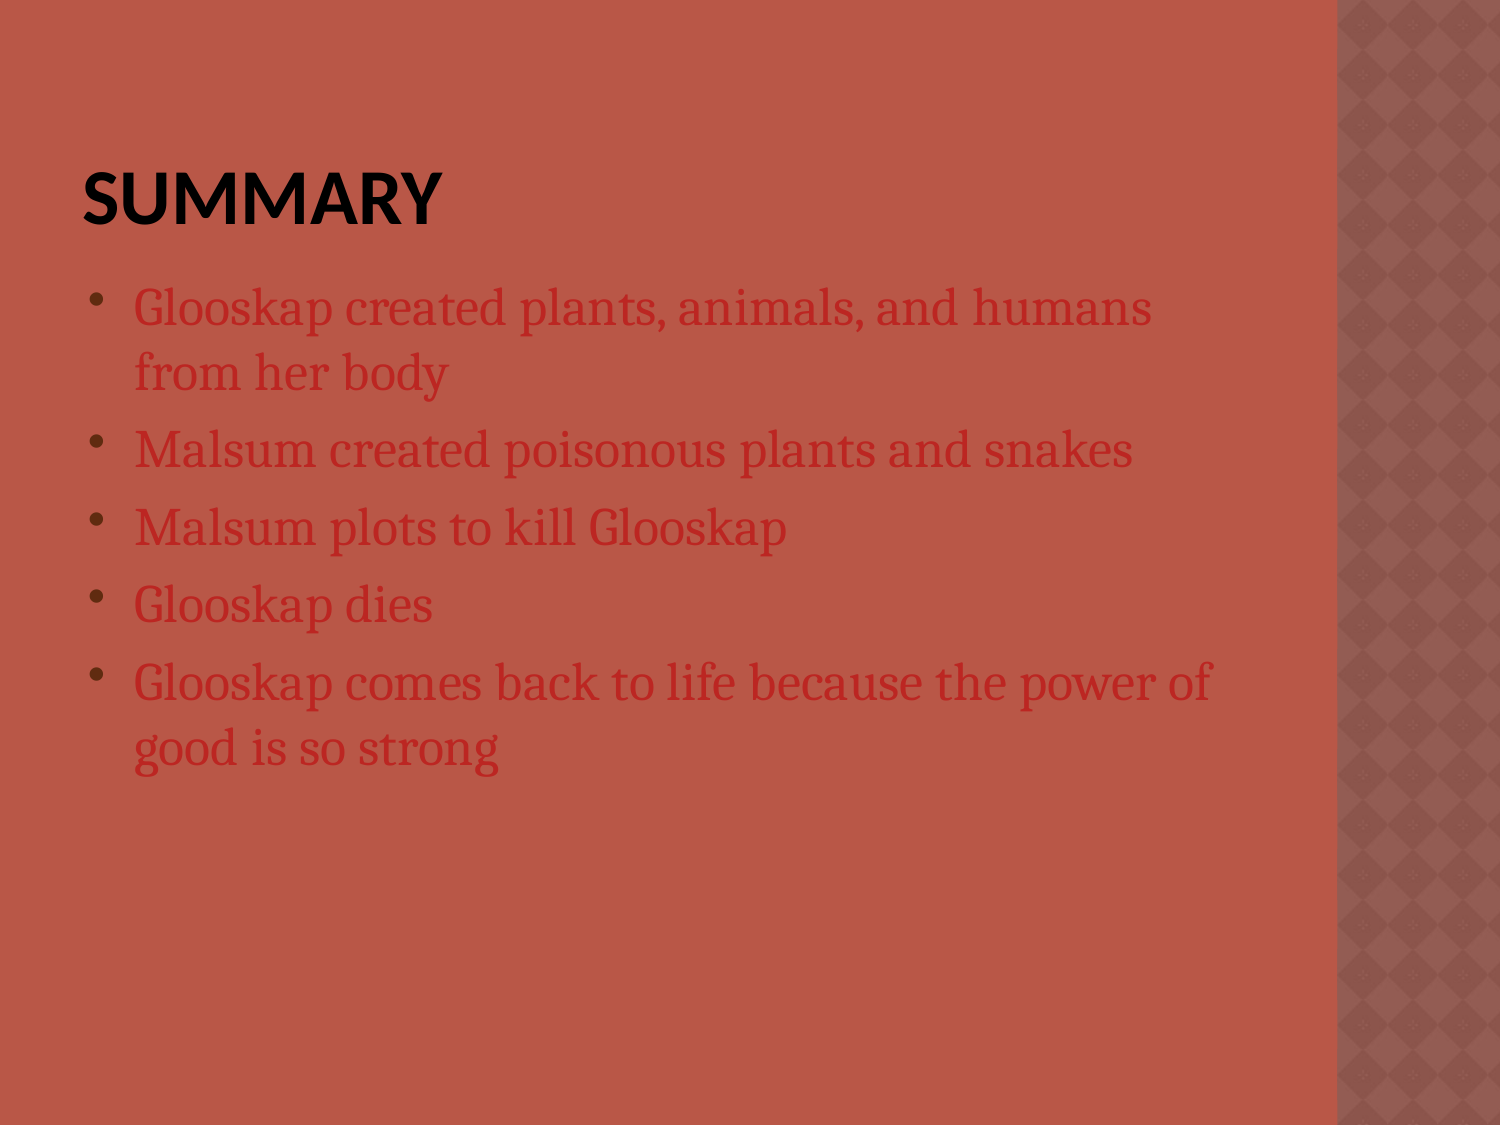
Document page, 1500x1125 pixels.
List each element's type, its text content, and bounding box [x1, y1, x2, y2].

title Summary [75, 52, 1263, 240]
list Glooskap created plants, animals, and humans from her body Malsum created poisonous plants and snakes Malsum plots to kill Glooskap Glooskap dies Glooskap comes back to life because the power of good is so strong [75, 264, 1263, 1059]
